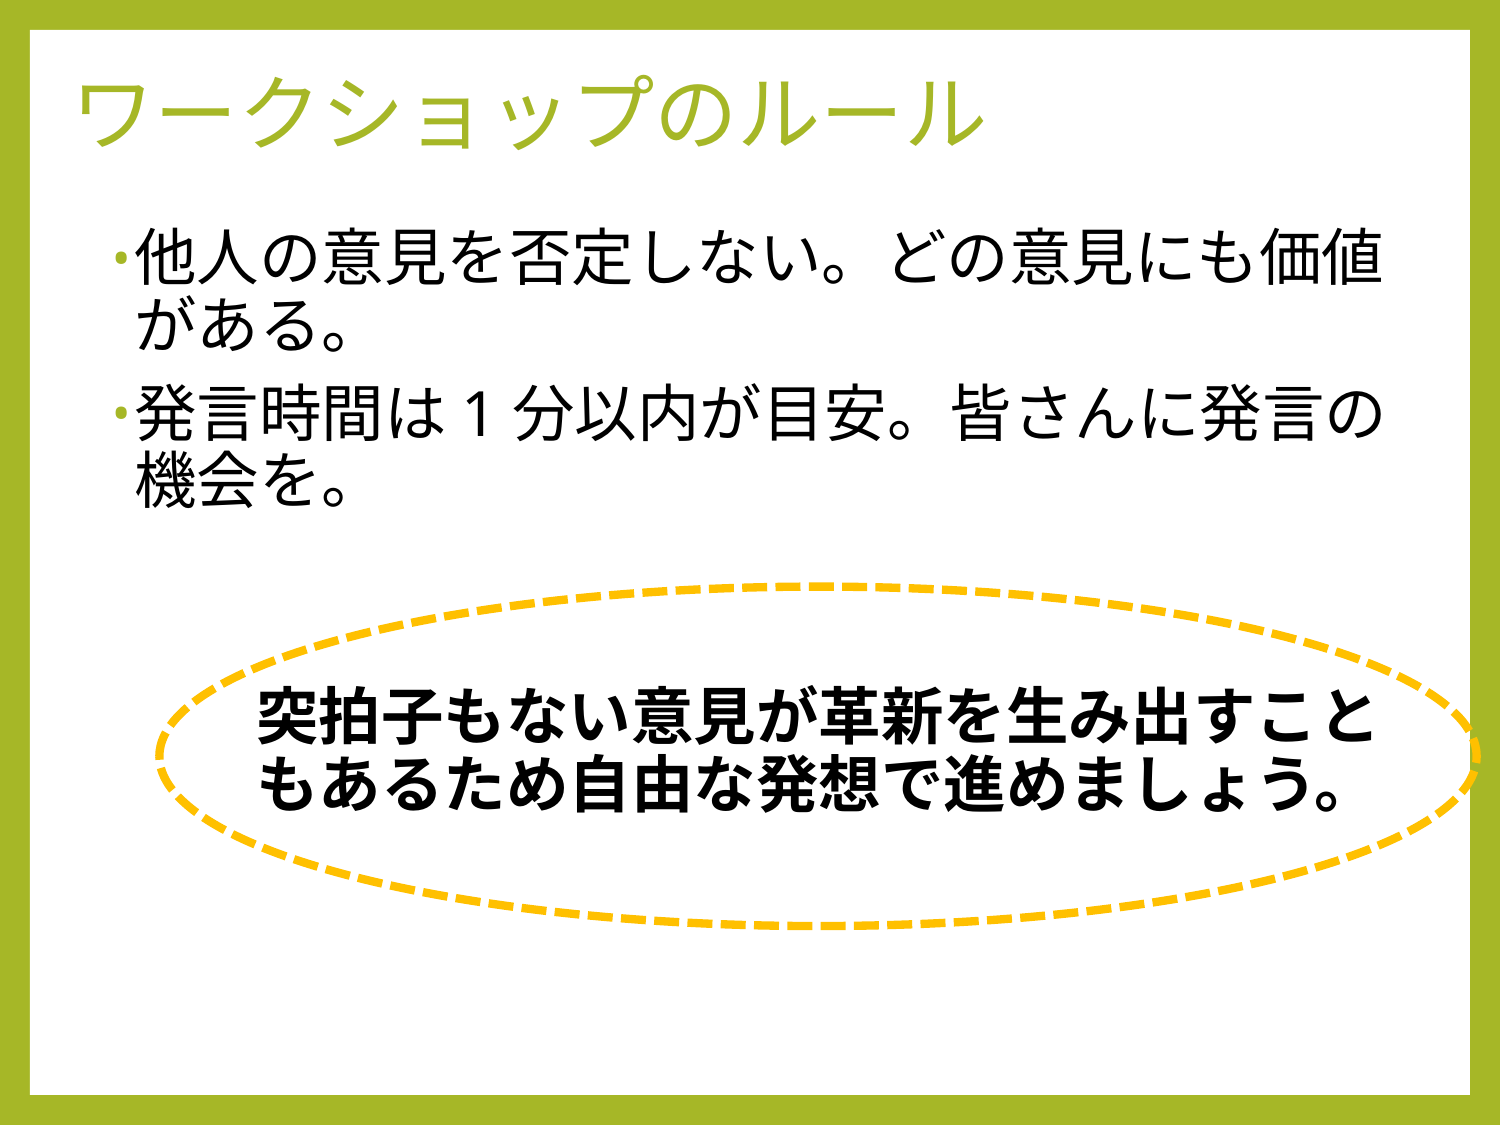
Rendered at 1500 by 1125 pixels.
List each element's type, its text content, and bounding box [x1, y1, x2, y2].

text_box [157, 585, 1479, 928]
title ワークショップのルール [56, 63, 1272, 172]
list 他人の意見を否定しない。どの意見にも価値がある。 発言時間は1分以内が目安。皆さんに発言の機会を。 突拍子もない意見が革新を生み出すこともあるため自由な発想で進めましょう。 [91, 219, 1409, 1049]
